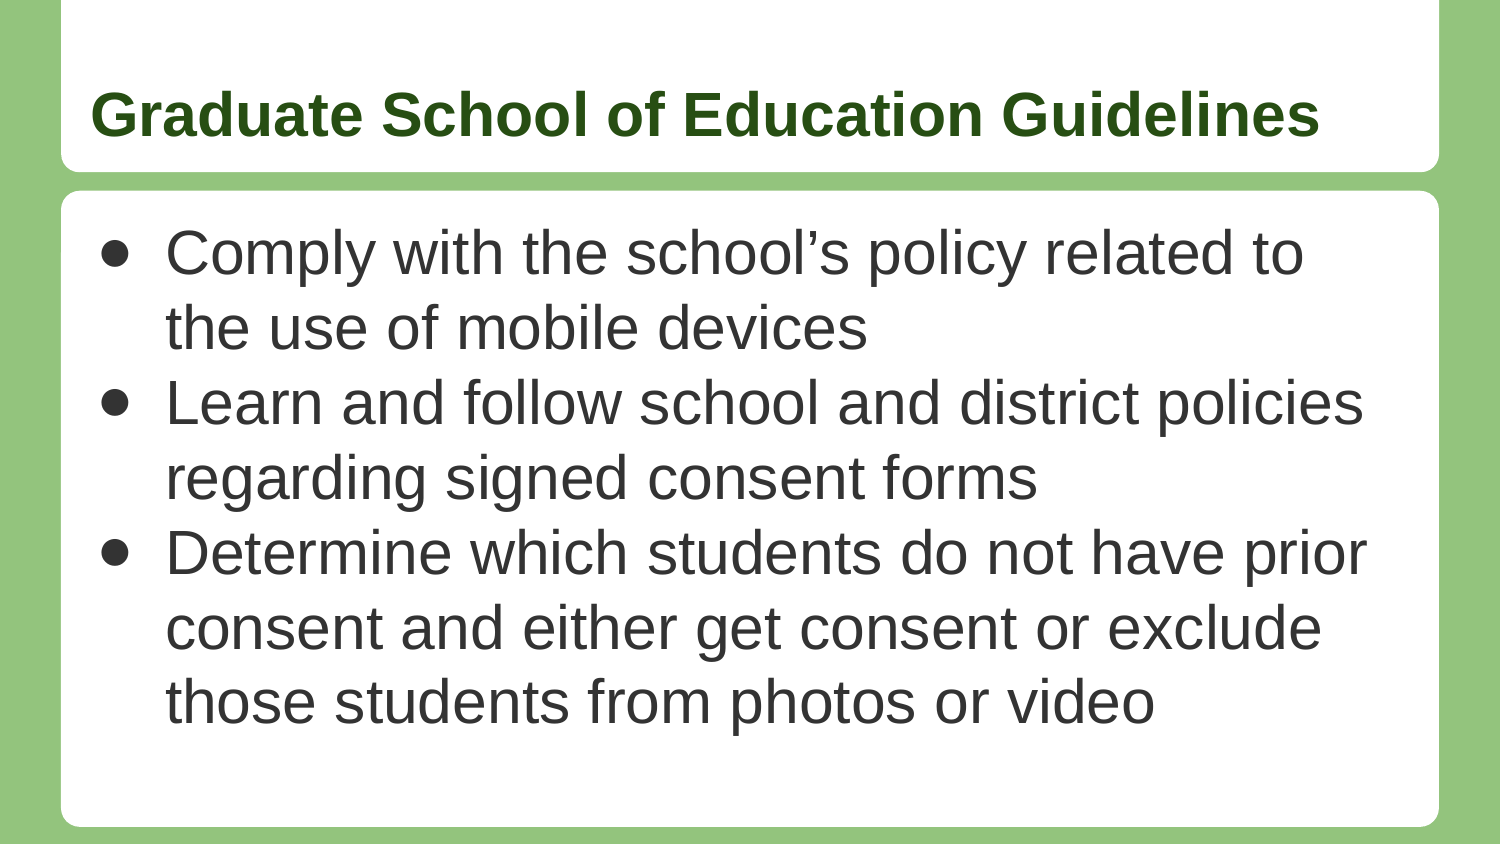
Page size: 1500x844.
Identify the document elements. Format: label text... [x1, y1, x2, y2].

title Graduate School of Education Guidelines [75, 22, 1425, 164]
list Comply with the school’s policy related to the use of mobile devices Learn and follow school and district policies regarding signed consent forms Determine which students do not have prior consent and either get consent or exclude those students from photos or video [75, 196, 1425, 808]
